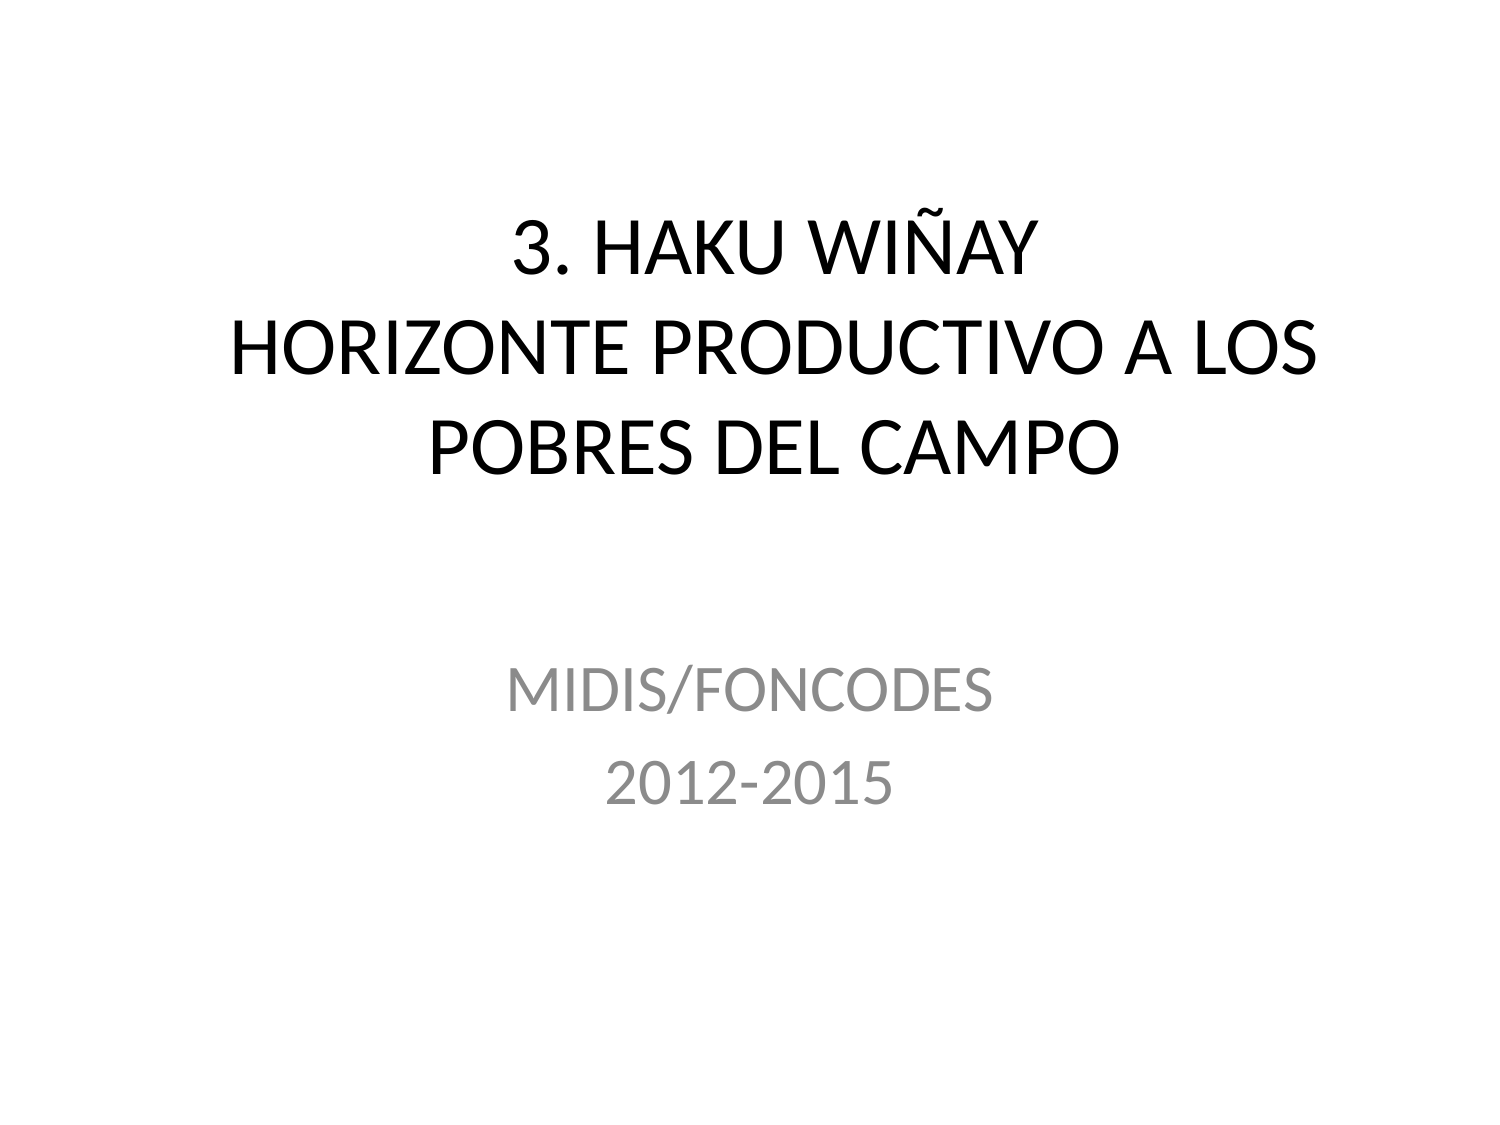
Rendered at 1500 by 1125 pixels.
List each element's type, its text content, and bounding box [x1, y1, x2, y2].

subtitle MIDIS/FONCODES 2012-2015 [225, 637, 1275, 925]
title 3. HAKU WIÑAY HORIZONTE PRODUCTIVO A LOS POBRES DEL CAMPO [137, 183, 1413, 499]
